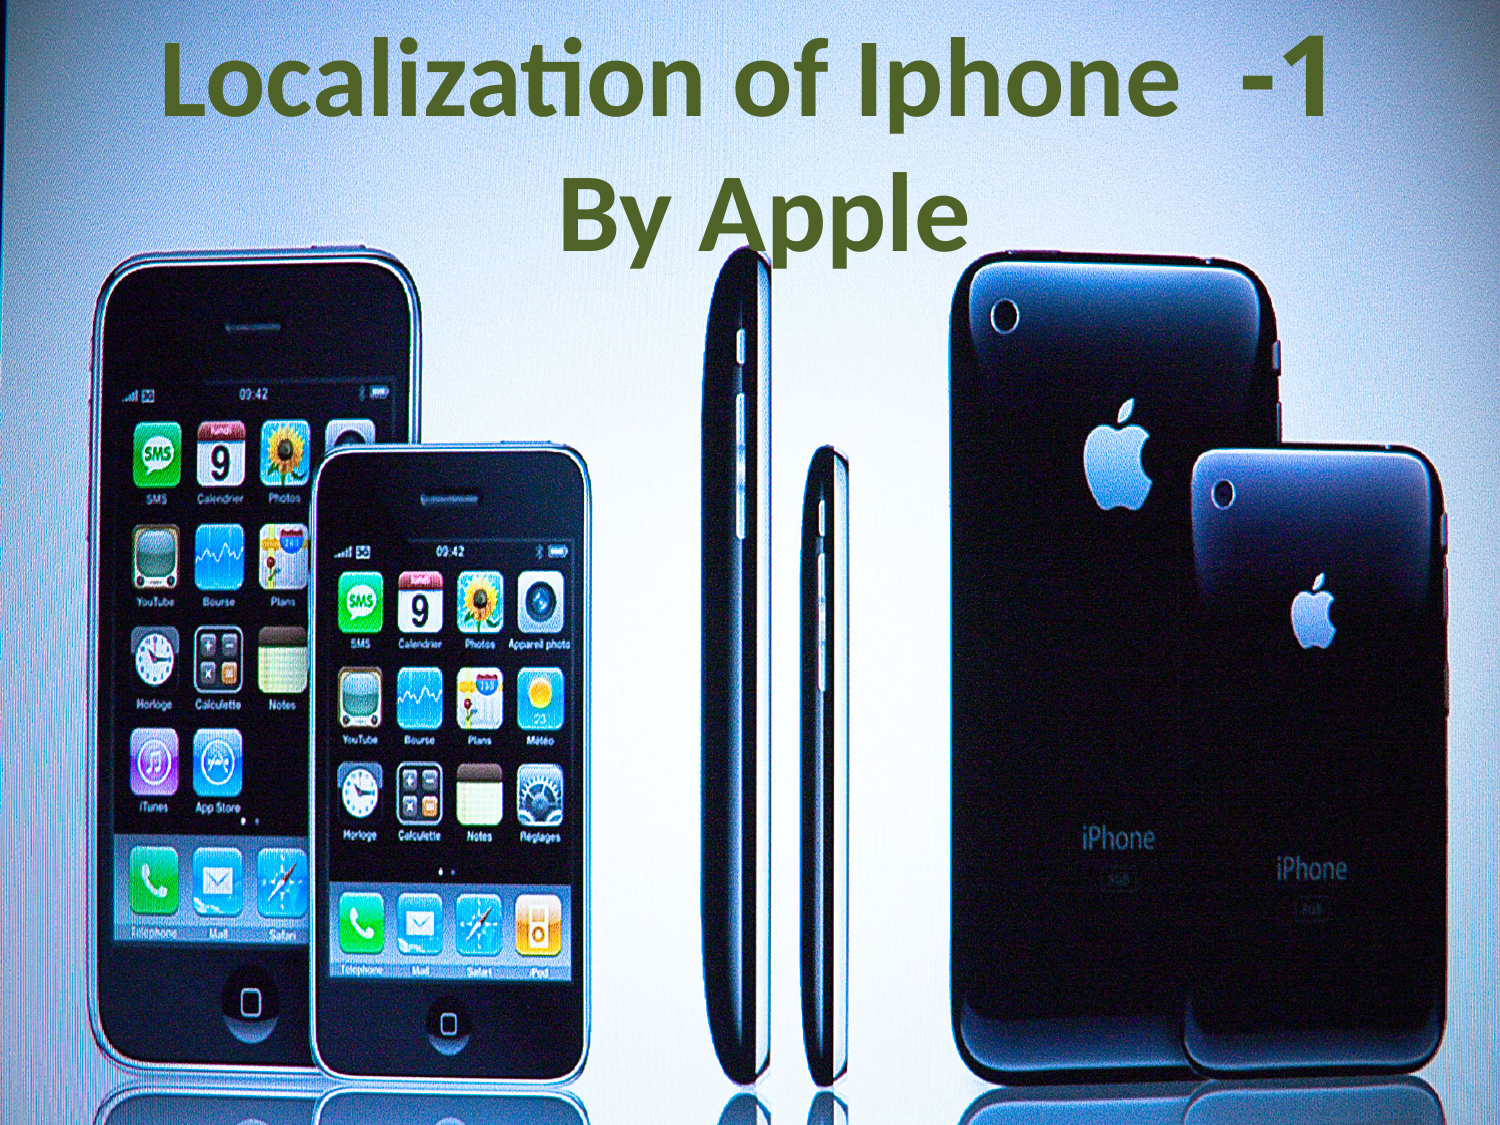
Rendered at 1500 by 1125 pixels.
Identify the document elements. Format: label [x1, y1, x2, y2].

list [0, 0, 1500, 1125]
